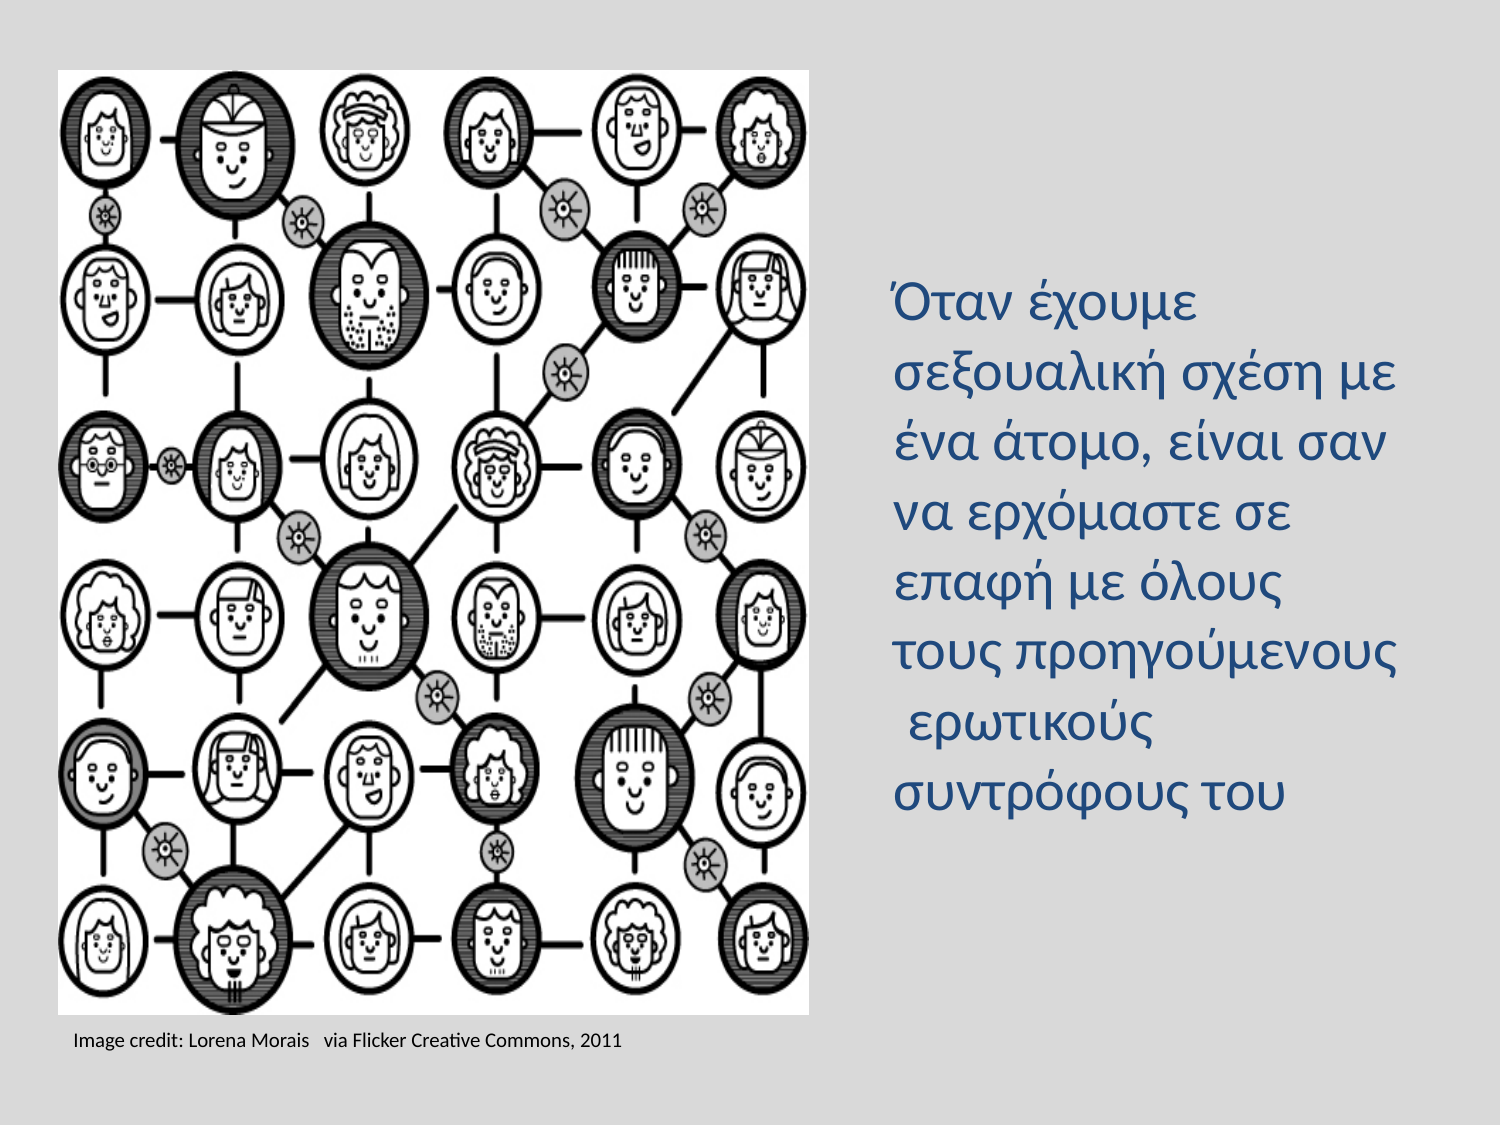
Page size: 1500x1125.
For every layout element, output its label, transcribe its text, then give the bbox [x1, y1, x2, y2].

text_box Image credit: Lorena Morais via Flicker Creative Commons, 2011 [58, 1023, 739, 1060]
picture [58, 70, 809, 1015]
title Όταν έχουμε σεξουαλική σχέση με ένα άτομο, είναι σαν να ερχόμαστε σε επαφή με όλους τους προηγούμενους ερωτικούς συντρόφους του [878, 210, 1417, 873]
